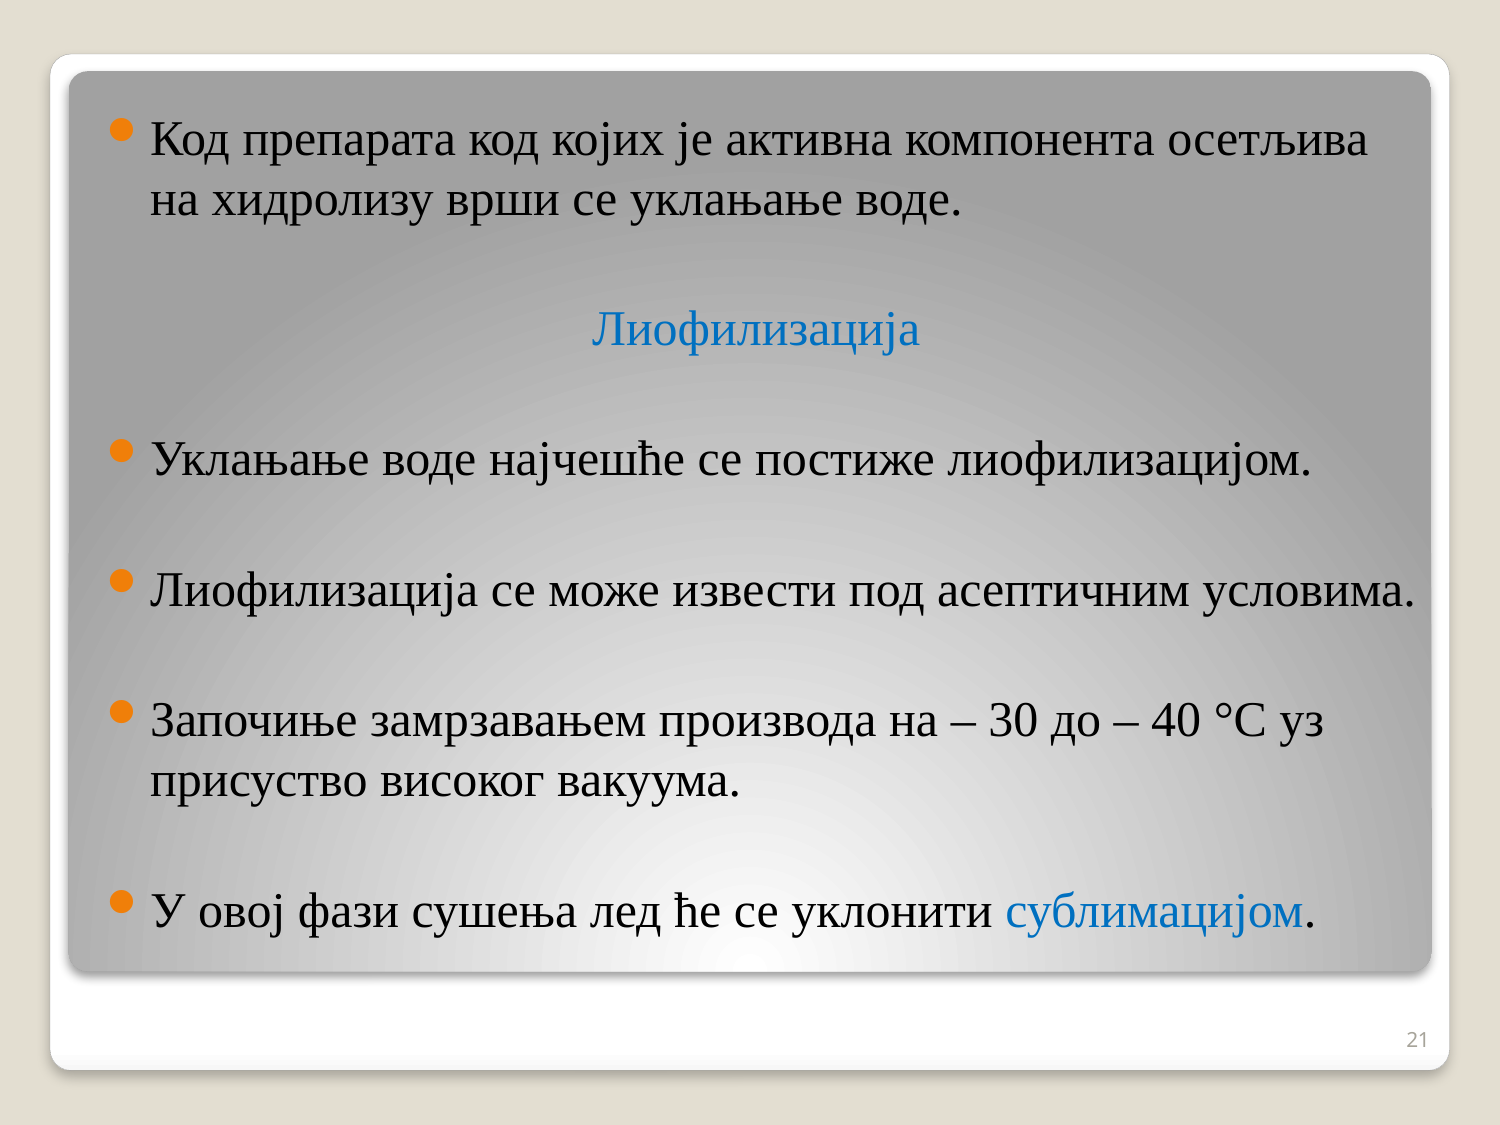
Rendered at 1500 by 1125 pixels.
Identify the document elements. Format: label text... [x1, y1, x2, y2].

list Код препарата код којих је активна компонента осетљива на хидролизу врши се уклањање воде. Лиофилизација Уклањање воде најчешће се постиже лиофилизацијом. Лиофилизација се може извести под асептичним условима. Започиње замрзавањем производа на – 30 до – 40 °C уз присуство високог вакуума. У овој фази сушења лед ће се уклонити сублимацијом. [76, 90, 1434, 1051]
slide_number 21 [1369, 1002, 1445, 1063]
